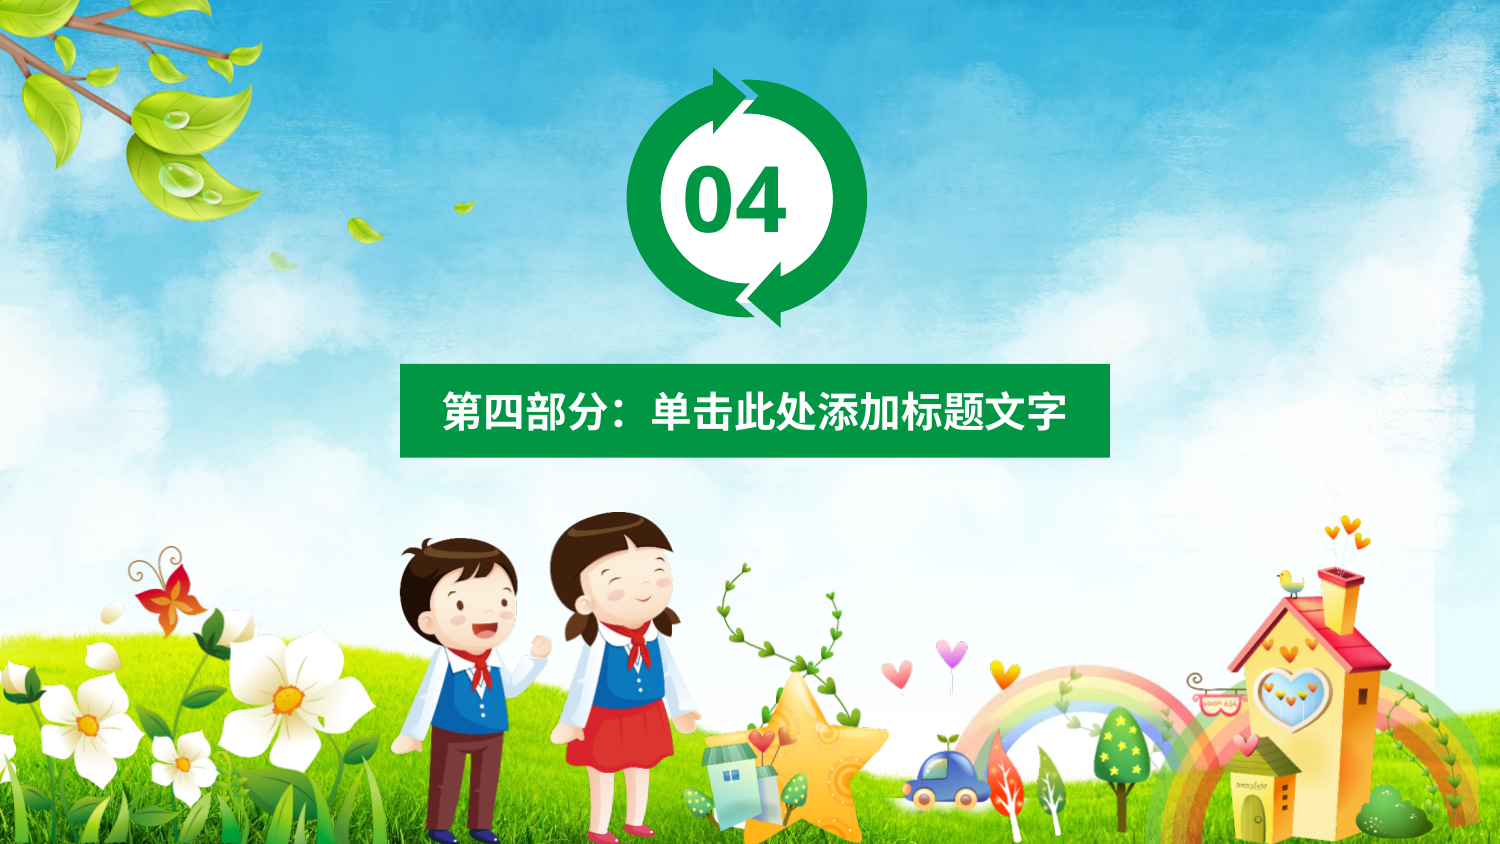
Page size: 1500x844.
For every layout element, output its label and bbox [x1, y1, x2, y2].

picture [0, 0, 1500, 844]
text_box [626, 67, 868, 329]
